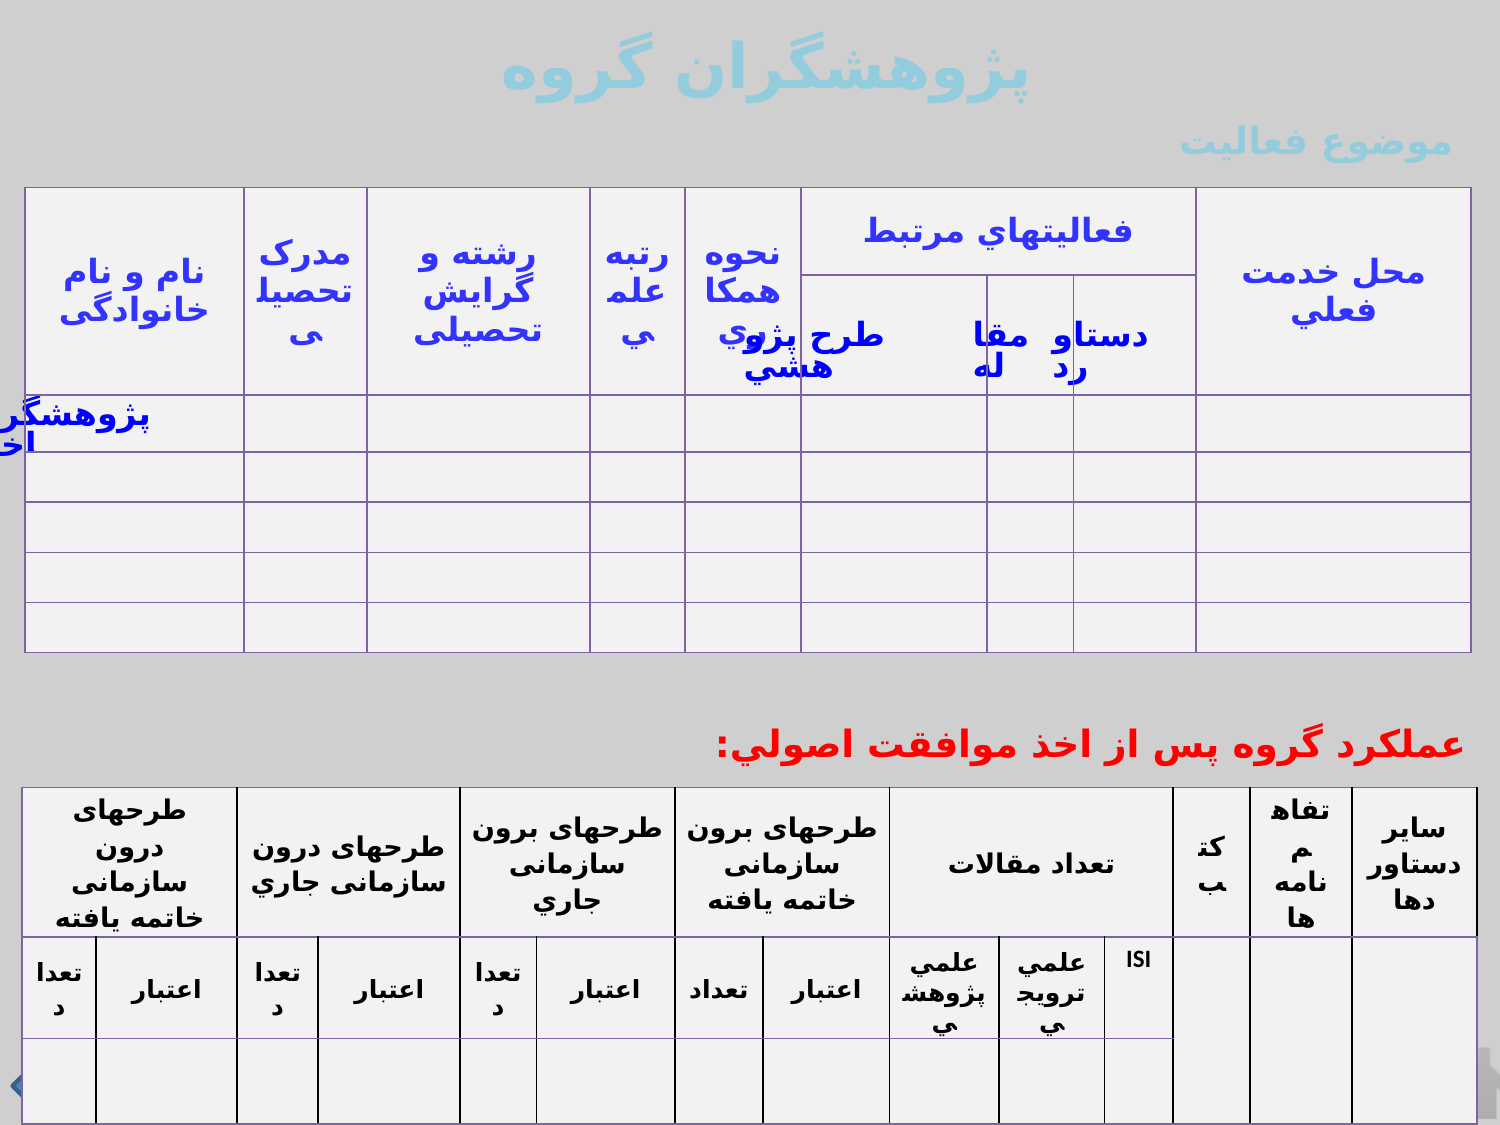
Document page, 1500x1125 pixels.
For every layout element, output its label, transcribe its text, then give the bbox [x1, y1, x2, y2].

table_cell [802, 503, 986, 552]
table_cell [802, 603, 986, 652]
table_cell [988, 503, 1073, 552]
table_cell [1197, 553, 1470, 602]
table_cell [1197, 503, 1470, 552]
table_cell [591, 553, 684, 602]
table_cell ISI [1105, 938, 1172, 1038]
table_cell [686, 503, 800, 552]
table_cell [26, 603, 243, 652]
text_box [0, 0, 1500, 1125]
table_cell [1074, 603, 1195, 652]
table_cell مقاله [988, 276, 1073, 394]
table_cell پژوهشگر شاخص [26, 396, 243, 451]
table_cell [368, 503, 589, 552]
table_header طرحهای برون سازمانی خاتمه يافته [676, 788, 889, 936]
table_cell [245, 603, 366, 652]
table_cell [686, 396, 800, 451]
table_cell [1197, 453, 1470, 501]
table_cell [368, 553, 589, 602]
table_cell [802, 396, 986, 451]
table_cell تعداد [238, 938, 317, 1038]
table_header رتبه علمي [591, 188, 684, 394]
table_cell اعتبار [764, 938, 889, 1038]
table_cell [802, 553, 986, 602]
table_cell تعداد [461, 938, 536, 1038]
text_box عملكرد گروه پس از اخذ موافقت اصولي: [24, 712, 1482, 773]
table_cell [1353, 938, 1476, 1123]
table_header كتب [1174, 788, 1249, 936]
table_cell اعتبار [97, 938, 236, 1038]
table_cell [1074, 453, 1195, 501]
text_box موضوع فعاليت [199, 109, 1468, 170]
table_cell تعداد [23, 938, 95, 1038]
table_cell [238, 1039, 317, 1123]
table_header طرحهای درون سازمانی خاتمه یافته [23, 788, 236, 936]
table_cell [676, 1039, 762, 1123]
table_header نحوه همكاري [686, 188, 800, 394]
table_cell [591, 603, 684, 652]
table_cell [1251, 938, 1351, 1123]
table_cell [368, 453, 589, 501]
table_cell تعداد [676, 938, 762, 1038]
table_cell [591, 453, 684, 501]
table_cell [764, 1039, 889, 1123]
table_cell [537, 1039, 674, 1123]
table_header رشته و گرایش تحصیلی [368, 188, 589, 394]
text_box پژوهشگران گروه [61, 18, 1474, 109]
table_cell [686, 603, 800, 652]
table_header محل خدمت فعلي [1197, 188, 1470, 394]
table_cell [319, 1039, 459, 1123]
table_cell [245, 553, 366, 602]
text_box [10, 1074, 21, 1098]
table_cell [591, 503, 684, 552]
table_cell [802, 453, 986, 501]
table_cell [1197, 396, 1470, 451]
table_cell [26, 553, 243, 602]
table_cell طرح پژوهشي [802, 276, 986, 394]
table_cell [890, 1039, 998, 1123]
table_cell علمي ترويجي [1000, 938, 1104, 1038]
table_cell [26, 503, 243, 552]
table_cell اعتبار [537, 938, 674, 1038]
picture [1424, 1040, 1500, 1123]
table_header طرحهای برون سازمانی جاري [461, 788, 674, 936]
table_cell [245, 453, 366, 501]
table_header طرحهای درون سازمانی جاري [238, 788, 459, 936]
table_cell اعتبار [319, 938, 459, 1038]
table_header مدرک تحصیلی [245, 188, 366, 394]
table_cell [591, 396, 684, 451]
table_cell [245, 503, 366, 552]
table_cell [368, 396, 589, 451]
table_cell [988, 396, 1073, 451]
table_cell [461, 1039, 536, 1123]
table_cell علمي پژوهشي [890, 938, 998, 1038]
table_header تفاهم نامه ها [1251, 788, 1351, 936]
table_cell [1105, 1039, 1172, 1123]
table_header ساير دستاوردها [1353, 788, 1476, 936]
table_cell [1000, 1039, 1104, 1123]
table_cell دستاورد [1074, 276, 1195, 394]
table_header فعاليتهاي مرتبط [802, 188, 1195, 274]
table_cell [245, 396, 366, 451]
table_cell [686, 453, 800, 501]
table_cell [23, 1039, 95, 1123]
table_header نام و نام خانوادگی [26, 188, 243, 394]
table_cell [1074, 503, 1195, 552]
table_cell [1197, 603, 1470, 652]
table_cell [368, 603, 589, 652]
table_cell [1174, 938, 1249, 1123]
table_cell [686, 553, 800, 602]
table_cell [988, 603, 1073, 652]
table_cell [988, 553, 1073, 602]
table_cell [1074, 553, 1195, 602]
table_cell [26, 453, 243, 501]
table_cell [988, 453, 1073, 501]
table_cell [97, 1039, 236, 1123]
table_cell [1074, 396, 1195, 451]
table_header تعداد مقالات [890, 788, 1172, 936]
